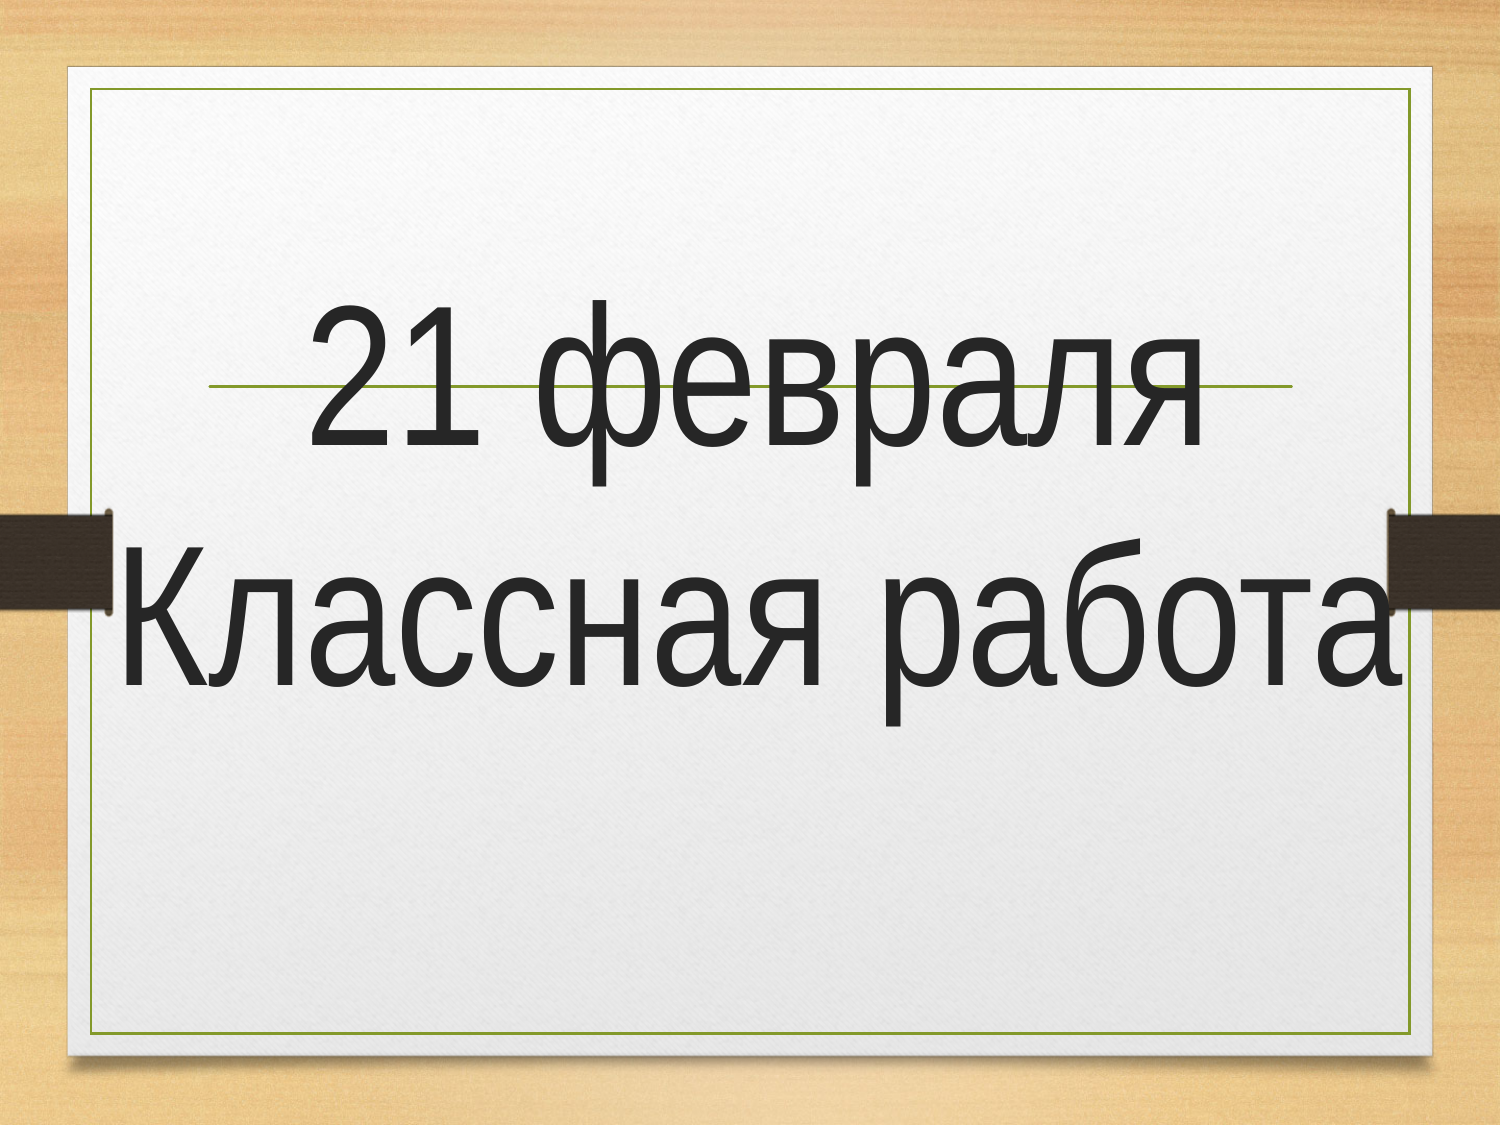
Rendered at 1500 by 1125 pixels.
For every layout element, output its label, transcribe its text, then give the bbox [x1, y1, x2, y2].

title 21 февраля Классная работа [75, 45, 1442, 926]
picture [0, 0, 1500, 1125]
